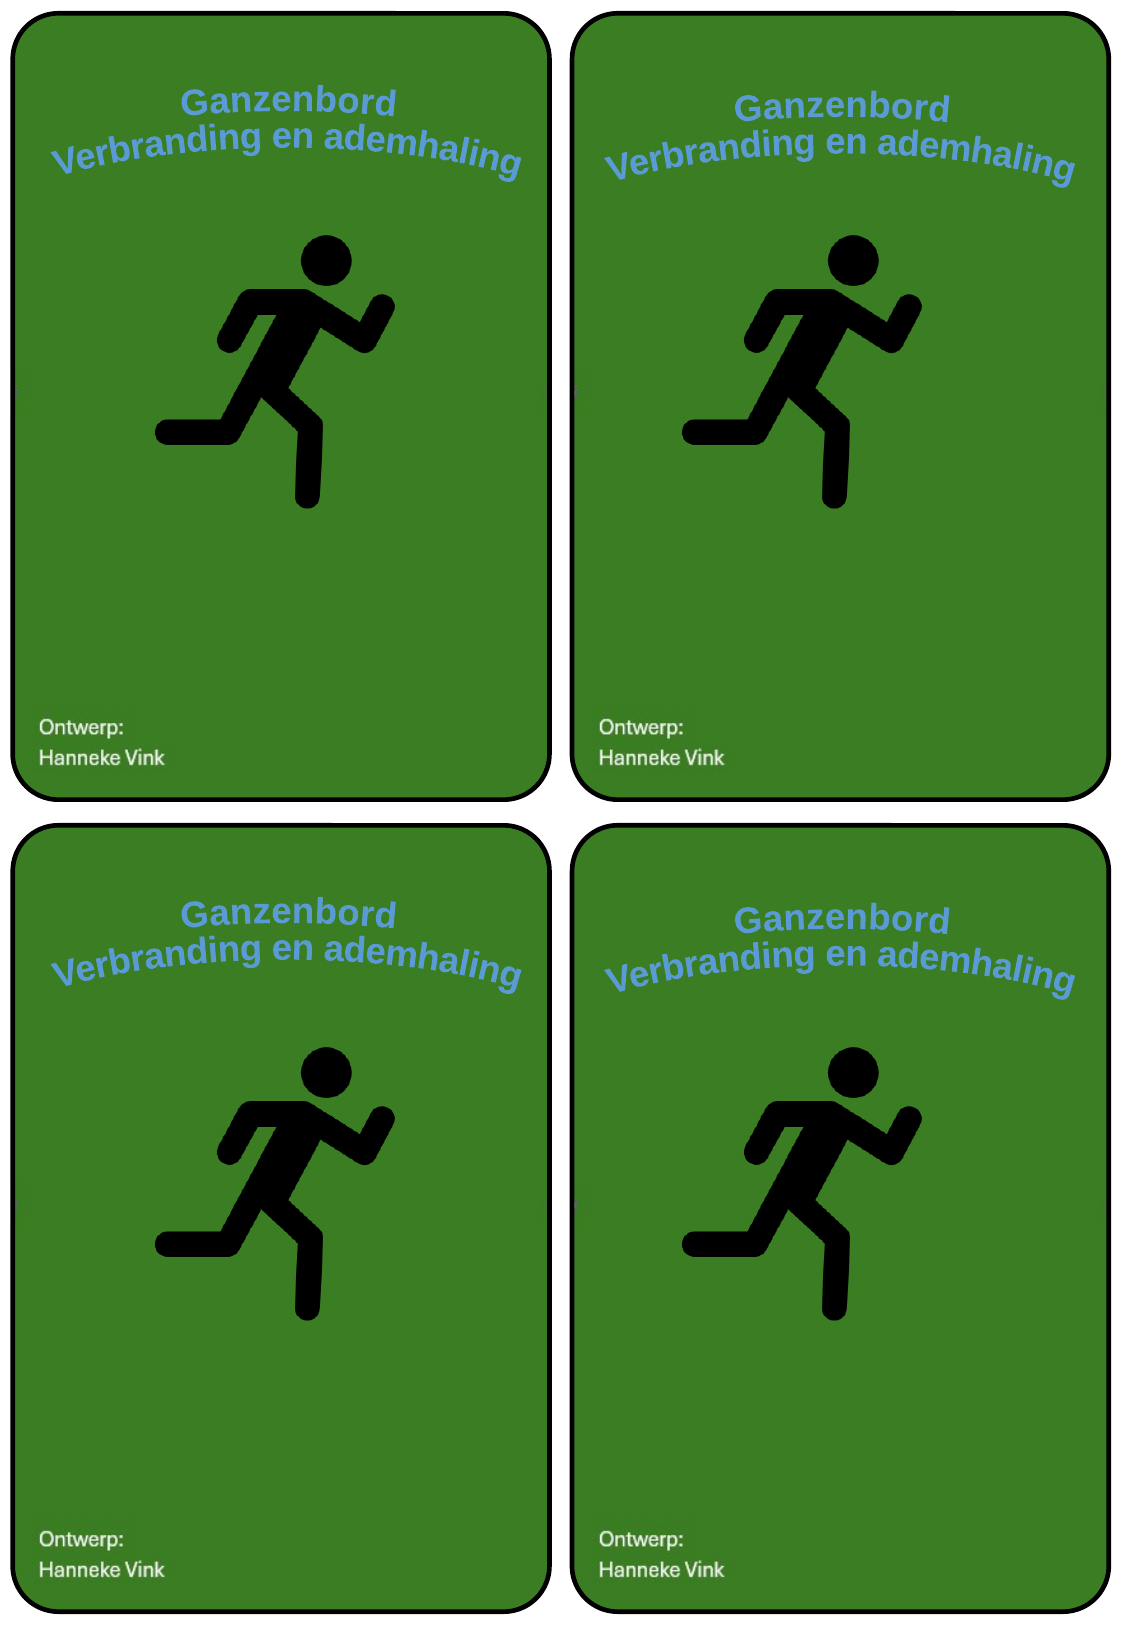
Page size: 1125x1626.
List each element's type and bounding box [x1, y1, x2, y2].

text_box [11, 824, 551, 1613]
picture [649, 219, 954, 524]
text_box [11, 12, 551, 801]
picture [122, 1031, 428, 1336]
picture [649, 1031, 954, 1336]
text_box [570, 824, 1110, 1613]
text_box [570, 12, 1110, 801]
picture [122, 219, 428, 524]
